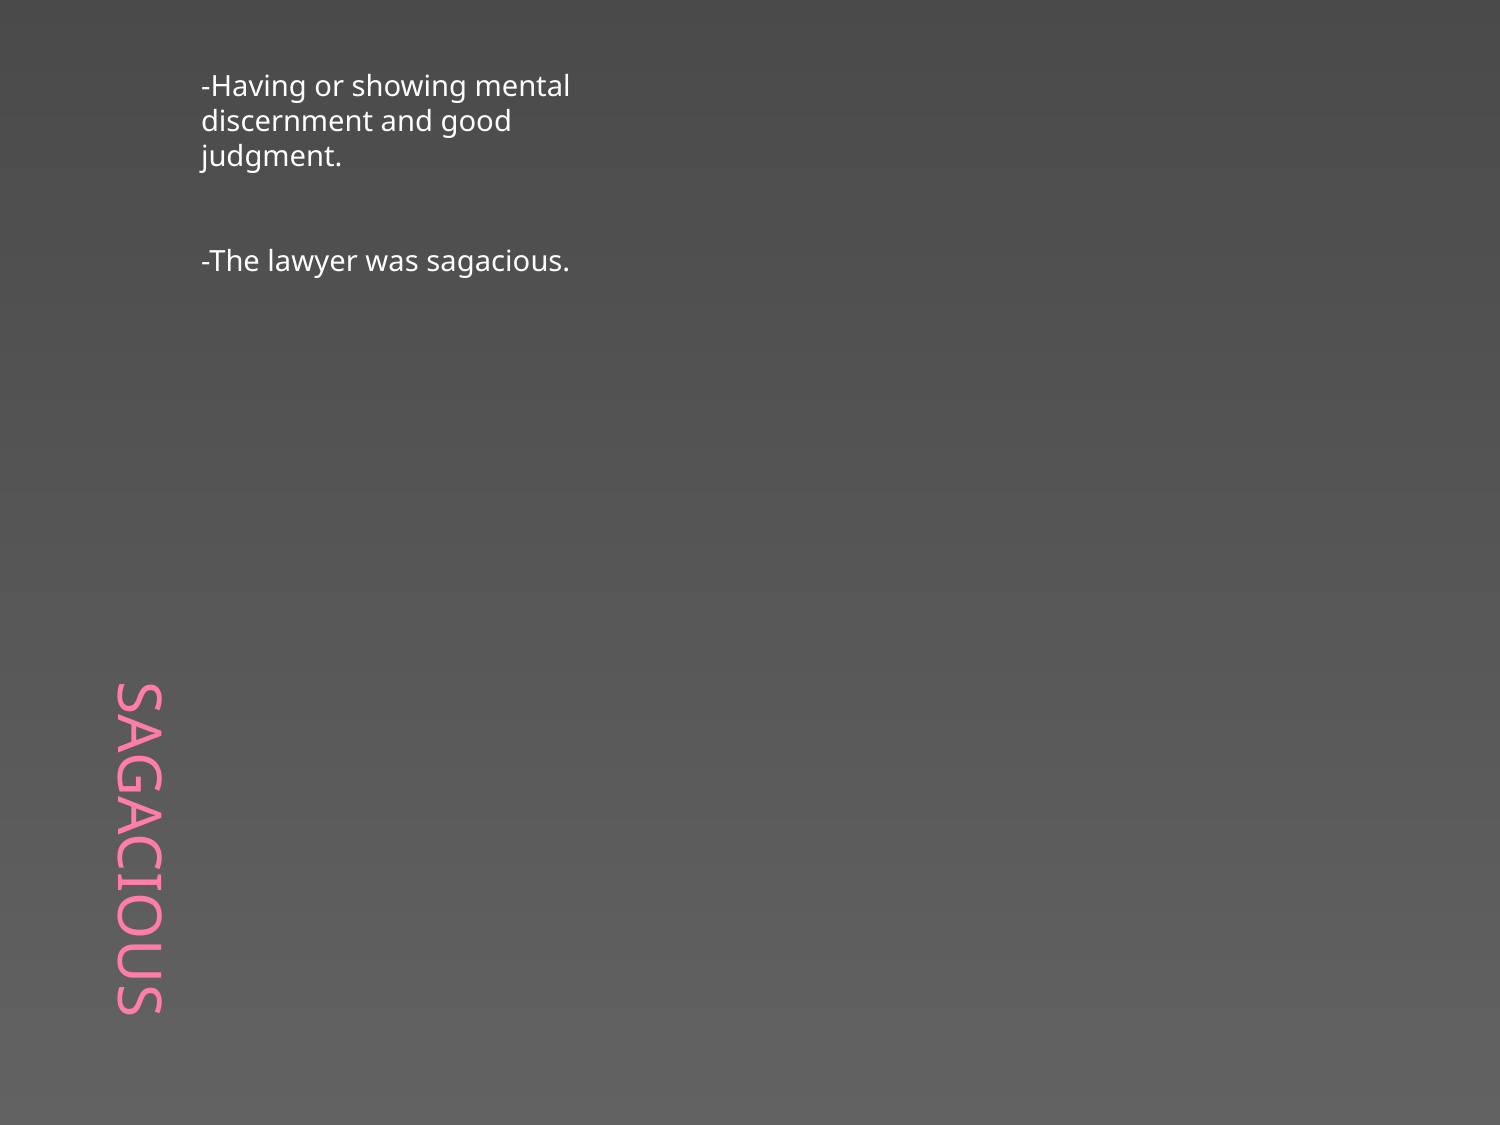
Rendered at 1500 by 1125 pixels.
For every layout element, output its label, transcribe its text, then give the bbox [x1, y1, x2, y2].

list -Having or showing mental discernment and good judgment. -The lawyer was sagacious. [186, 60, 587, 1036]
title Sagacious [36, 60, 186, 1036]
